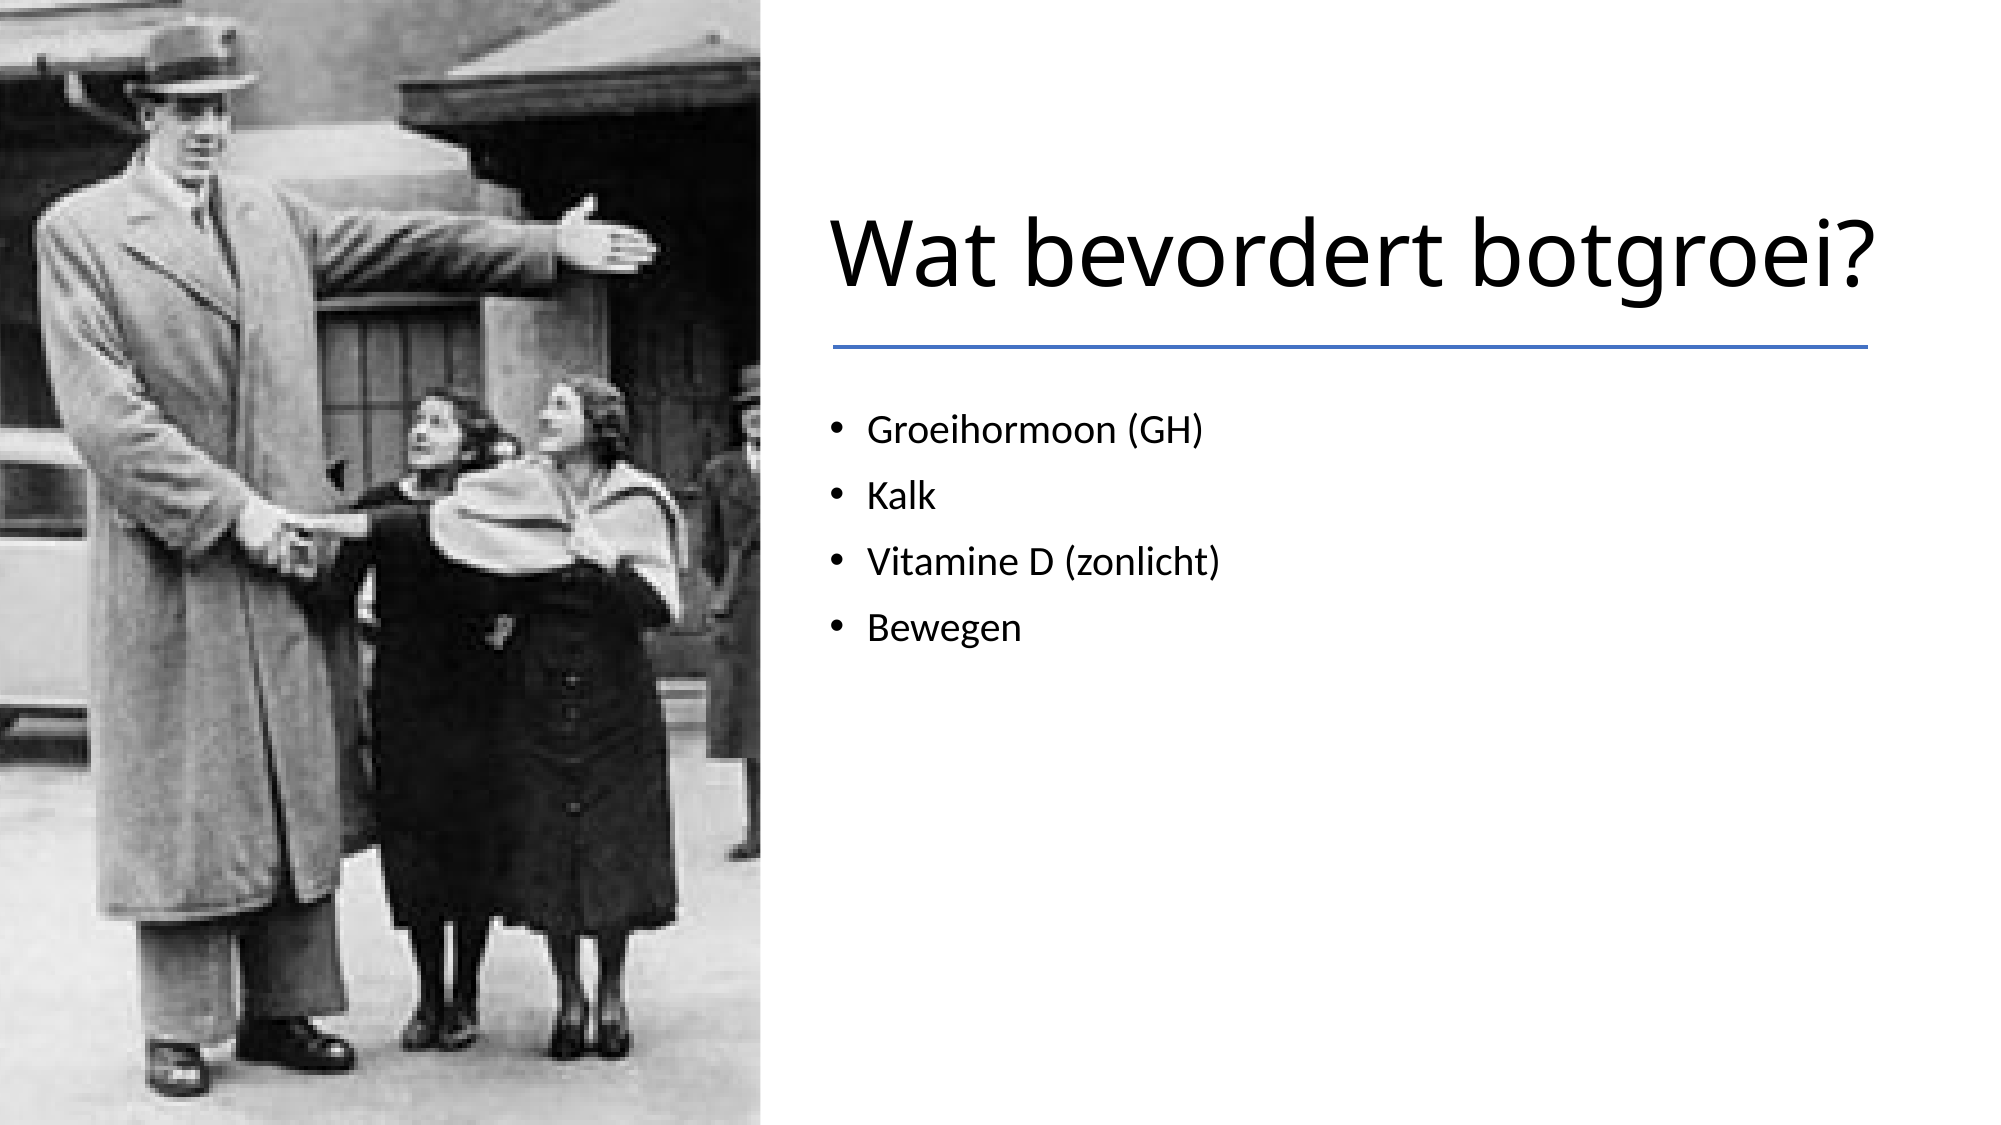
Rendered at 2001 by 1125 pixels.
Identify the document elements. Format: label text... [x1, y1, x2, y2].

list Groeihormoon (GH) Kalk Vitamine D (zonlicht) Bewegen [814, 399, 1895, 1021]
picture [0, 0, 761, 1125]
title Wat bevordert botgroei? [814, 103, 1895, 315]
